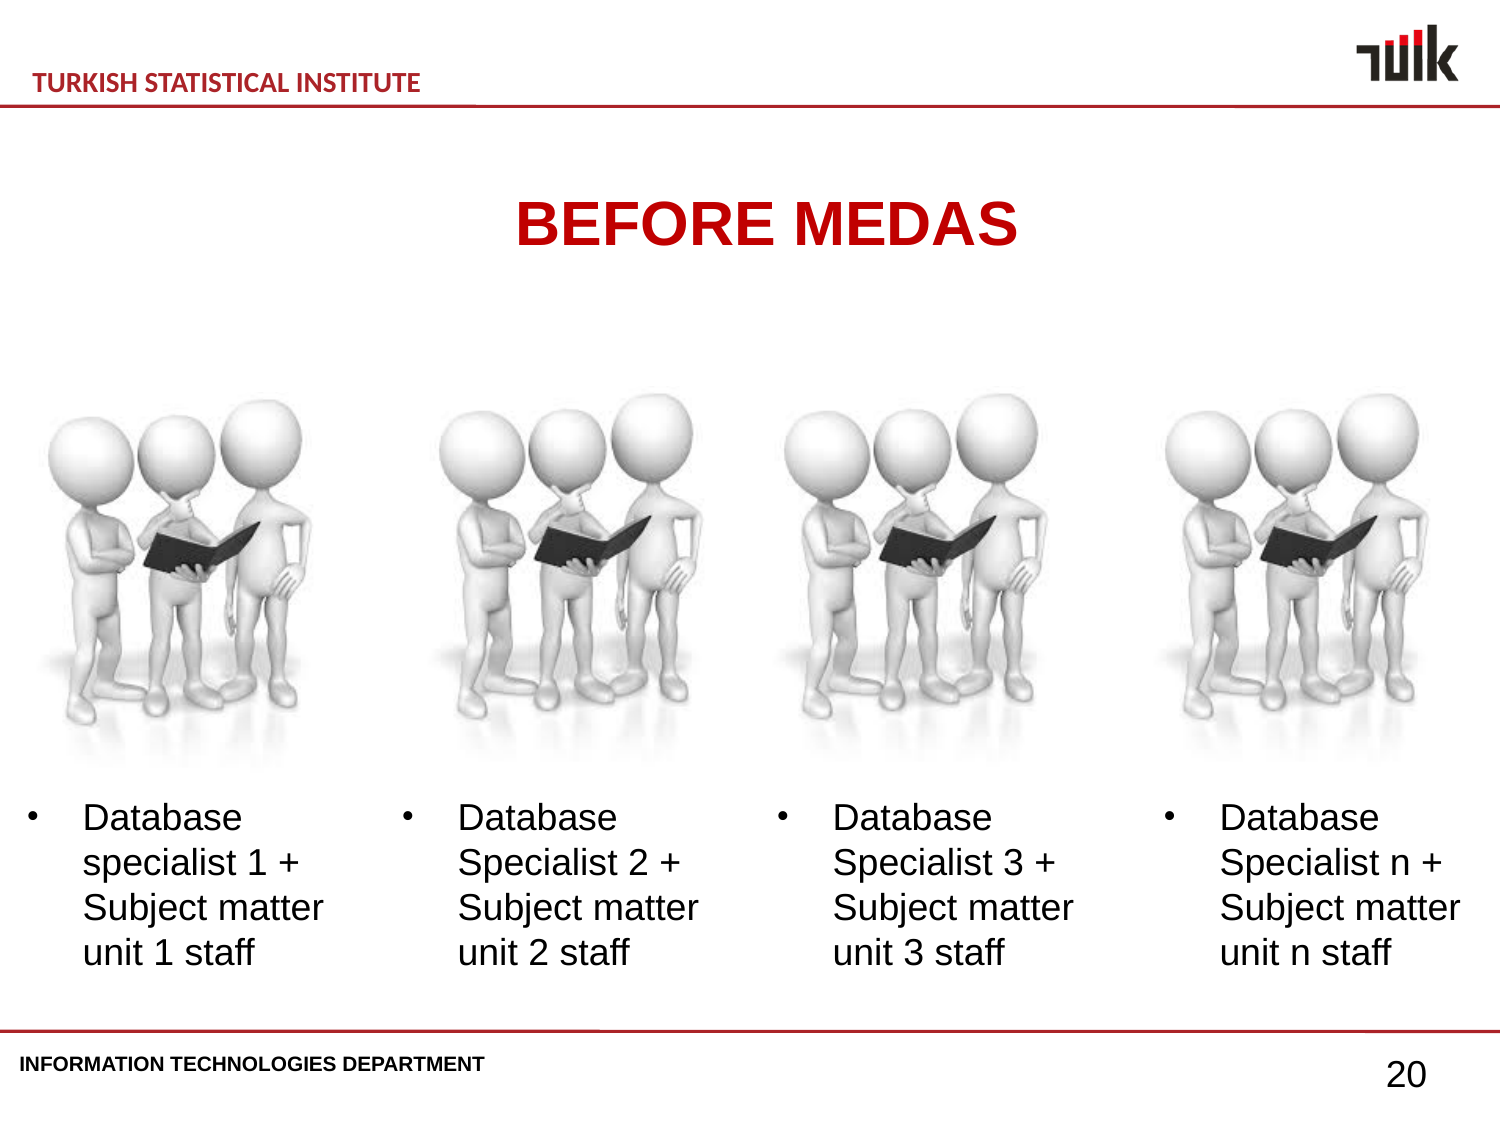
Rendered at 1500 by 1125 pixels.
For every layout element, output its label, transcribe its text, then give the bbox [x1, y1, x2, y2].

picture [761, 386, 1084, 769]
text_box Database Specialist 3 + Subject matter unit 3 staff [761, 785, 1102, 981]
text_box BEFORE MEDAS [70, 175, 1465, 266]
text_box Database Specialist 2 + Subject matter unit 2 staff [386, 785, 727, 981]
picture [25, 391, 348, 774]
picture [1142, 386, 1465, 769]
text_box Database specialist 1 + Subject matter unit 1 staff [11, 785, 352, 981]
picture [1352, 19, 1464, 85]
text_box Database Specialist n + Subject matter unit n staff [1148, 785, 1489, 981]
picture [416, 386, 739, 769]
